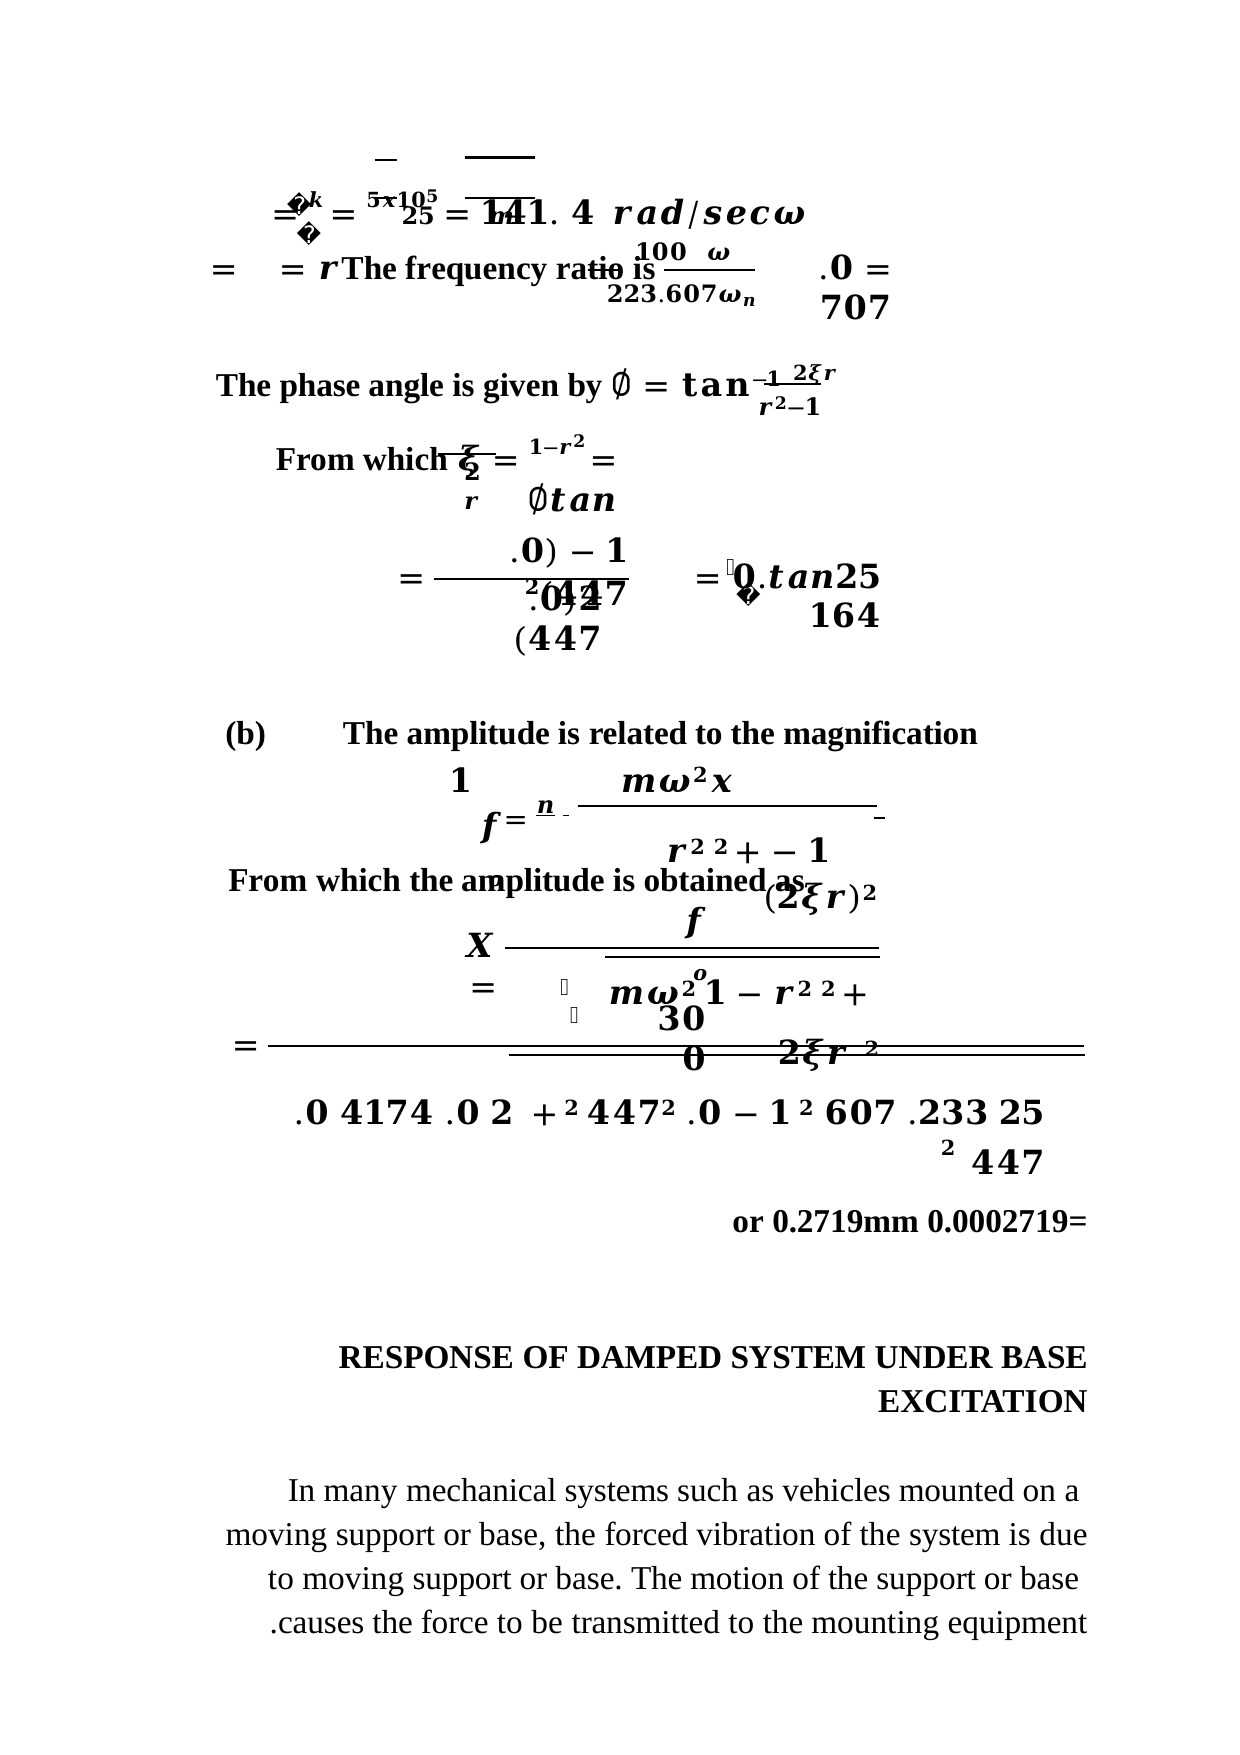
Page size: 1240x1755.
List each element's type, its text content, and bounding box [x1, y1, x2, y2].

text_box 𝒎𝝎𝟐 𝟏 − 𝒓𝟐 𝟐 + 𝟐𝝃𝒓 𝟐 [498, 952, 885, 1046]
text_box 𝟑𝟎𝟎 [644, 1047, 709, 1054]
text_box 𝝎𝒏 𝟐𝟐𝟑.𝟔𝟎𝟕 [581, 270, 762, 310]
text_box 𝒏 = [434, 800, 575, 835]
text_box 𝟑𝟎𝟎 [644, 994, 709, 1046]
text_box = 𝟎. 𝟕𝟎𝟕 [762, 244, 894, 326]
text_box 𝒎𝝎𝟐 𝟏 − 𝒓𝟐 𝟐 + 𝟐𝝃𝒓 𝟐 [498, 1047, 644, 1054]
text_box From which 𝝃 = 𝟏−𝒓𝟐 = 𝒕𝒂𝒏∅ [189, 428, 624, 518]
text_box The phase angle is given by ∅ = 𝐭𝐚𝐧−𝟏 𝟐𝝃𝒓 [181, 357, 844, 404]
text_box 𝑿 = [436, 922, 499, 1005]
text_box From which the amplitude is obtained as [222, 856, 807, 899]
text_box = [397, 552, 427, 595]
text_box = [231, 1020, 261, 1054]
text_box 𝒕𝒂𝒏𝟐𝟓 = 𝟎. 𝟏𝟔𝟒 [632, 552, 884, 635]
text_box 𝝎 𝟏𝟎𝟎 [592, 233, 734, 265]
text_box 𝟏 − (𝟎. 𝟒𝟒𝟕)𝟐 [427, 527, 634, 613]
text_box 𝟏 − 𝒓𝟐 𝟐 + (𝟐𝝃𝒓)𝟐 [571, 810, 883, 916]
text_box 𝟐(𝟎. 𝟒𝟒𝟕) [459, 579, 604, 658]
text_box 𝒏 [287, 235, 308, 244]
text_box 𝟐𝟓 𝟐𝟑𝟑. 𝟔𝟎𝟕 𝟐 𝟏 − 𝟎. 𝟒𝟒𝟕𝟐 𝟐 + 𝟐 𝟎. 𝟒𝟏𝟕𝟒 𝟎. 𝟒𝟒𝟕 𝟐 =0.0002719 or 0.2719mm RESPONSE OF DAMPED SYSTEM UNDER BASE EXCITATION In many mechanical systems such as vehicles mounted on a moving support or base, the forced vibration of the system is due to moving support or base. The motion of the support or base causes the force to be transmitted to the mounting equipment. [216, 1054, 1096, 1640]
text_box 𝝎 = 𝒌 = 𝟓𝒙𝟏𝟎𝟓 = 𝟏𝟒𝟏. 𝟒 𝒓𝒂𝒅/𝒔𝒆𝒄 [256, 171, 814, 235]
text_box The amplitude is related to the magnification [335, 708, 981, 751]
text_box The frequency ratio is 𝒓 = = [185, 244, 658, 287]
text_box 𝒎𝝎𝟐𝒙 𝟏 [432, 754, 744, 800]
text_box 𝟏−𝒓𝟐 [757, 404, 828, 422]
text_box (b) [222, 708, 268, 751]
text_box [600, 779, 887, 822]
text_box 𝒎𝝎𝟐 𝟏 − 𝒓𝟐 𝟐 + 𝟐𝝃𝒓 𝟐 [709, 1047, 885, 1054]
text_box 𝒇𝒐 [464, 835, 510, 856]
text_box 𝒇𝒐 [668, 896, 715, 948]
